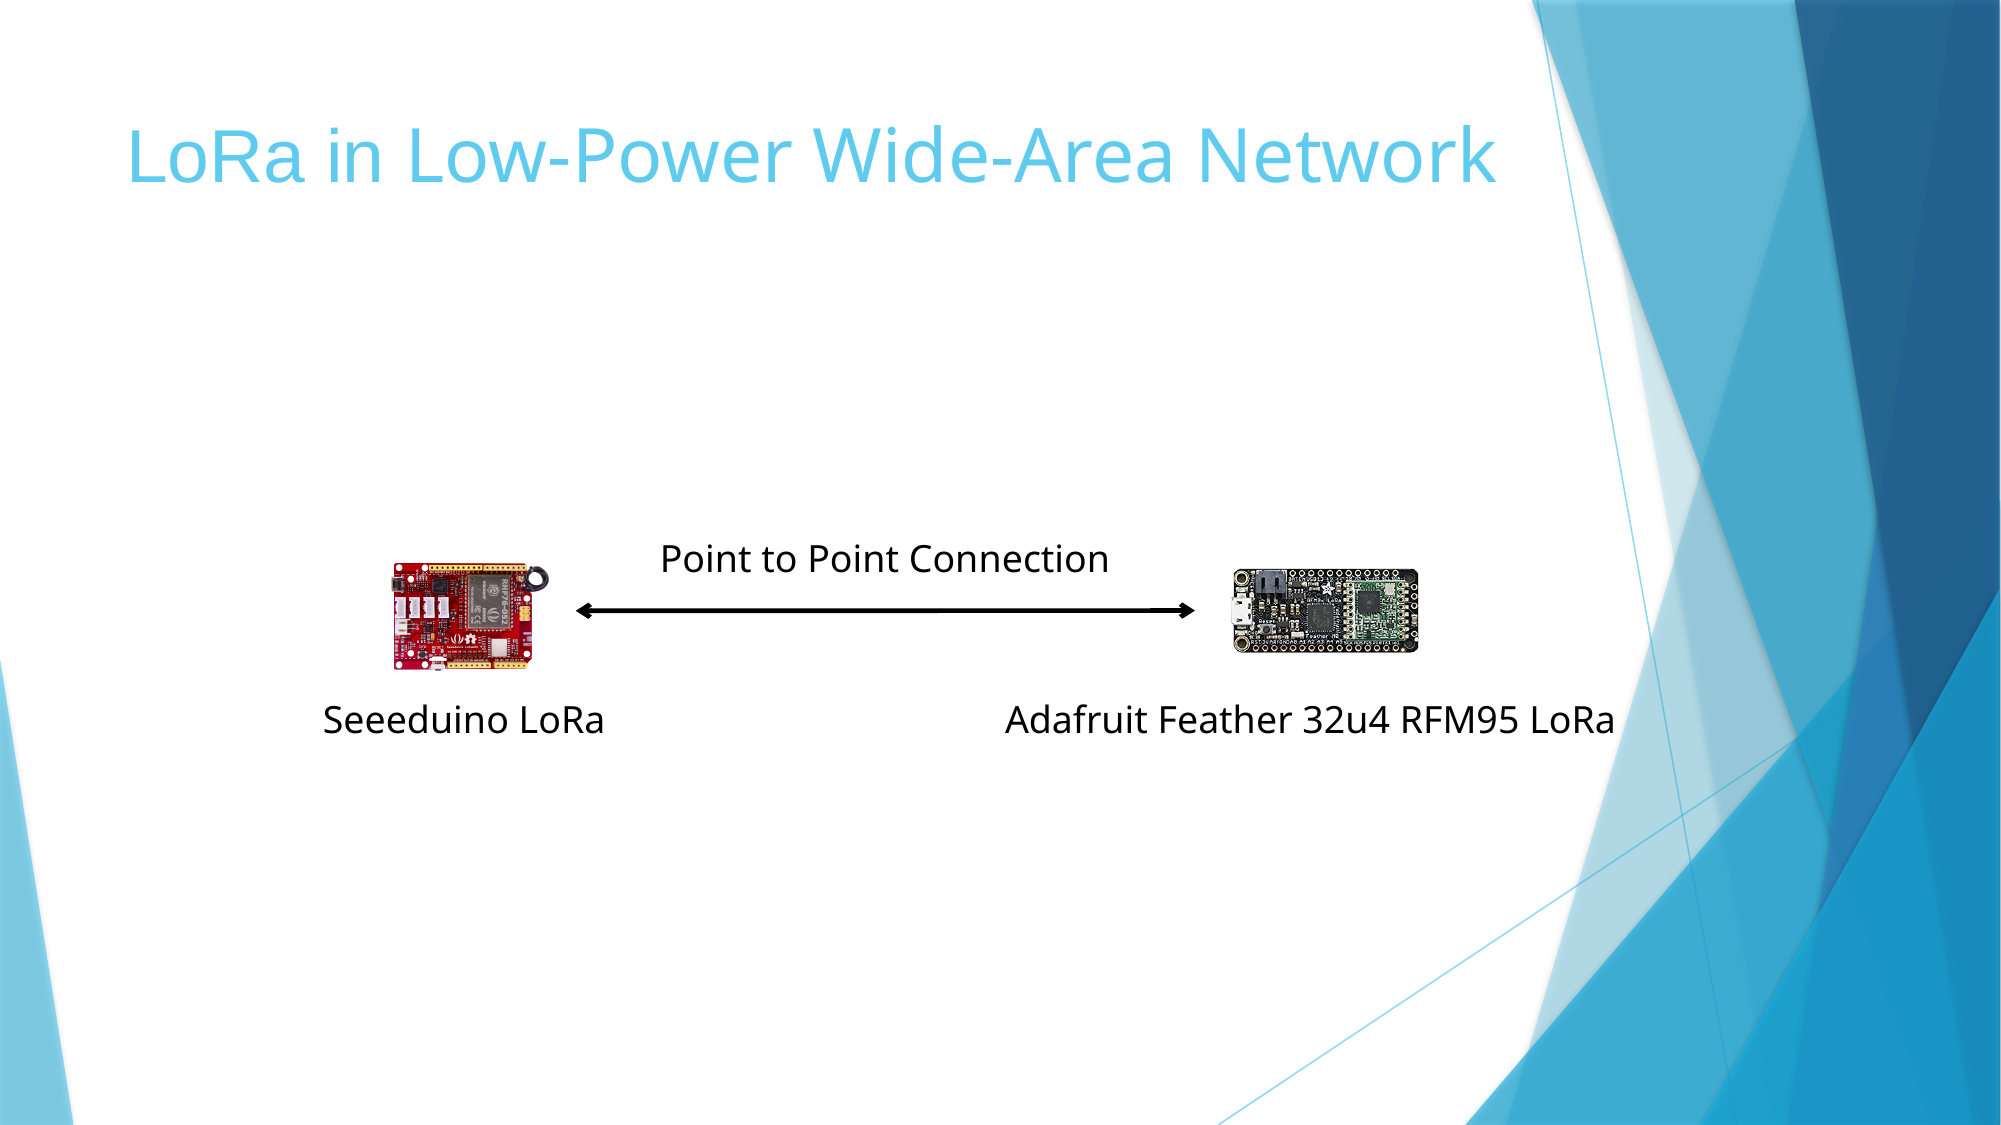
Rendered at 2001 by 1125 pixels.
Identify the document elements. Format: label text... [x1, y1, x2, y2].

text_box Seeeduino LoRa [308, 688, 621, 749]
picture [377, 544, 559, 682]
text_box Point to Point Connection [645, 527, 1126, 588]
picture [1229, 561, 1423, 665]
text_box Adafruit Feather 32u4 RFM95 LoRa [990, 688, 1632, 749]
title LoRa in Low-Power Wide-Area Network [111, 99, 1818, 252]
